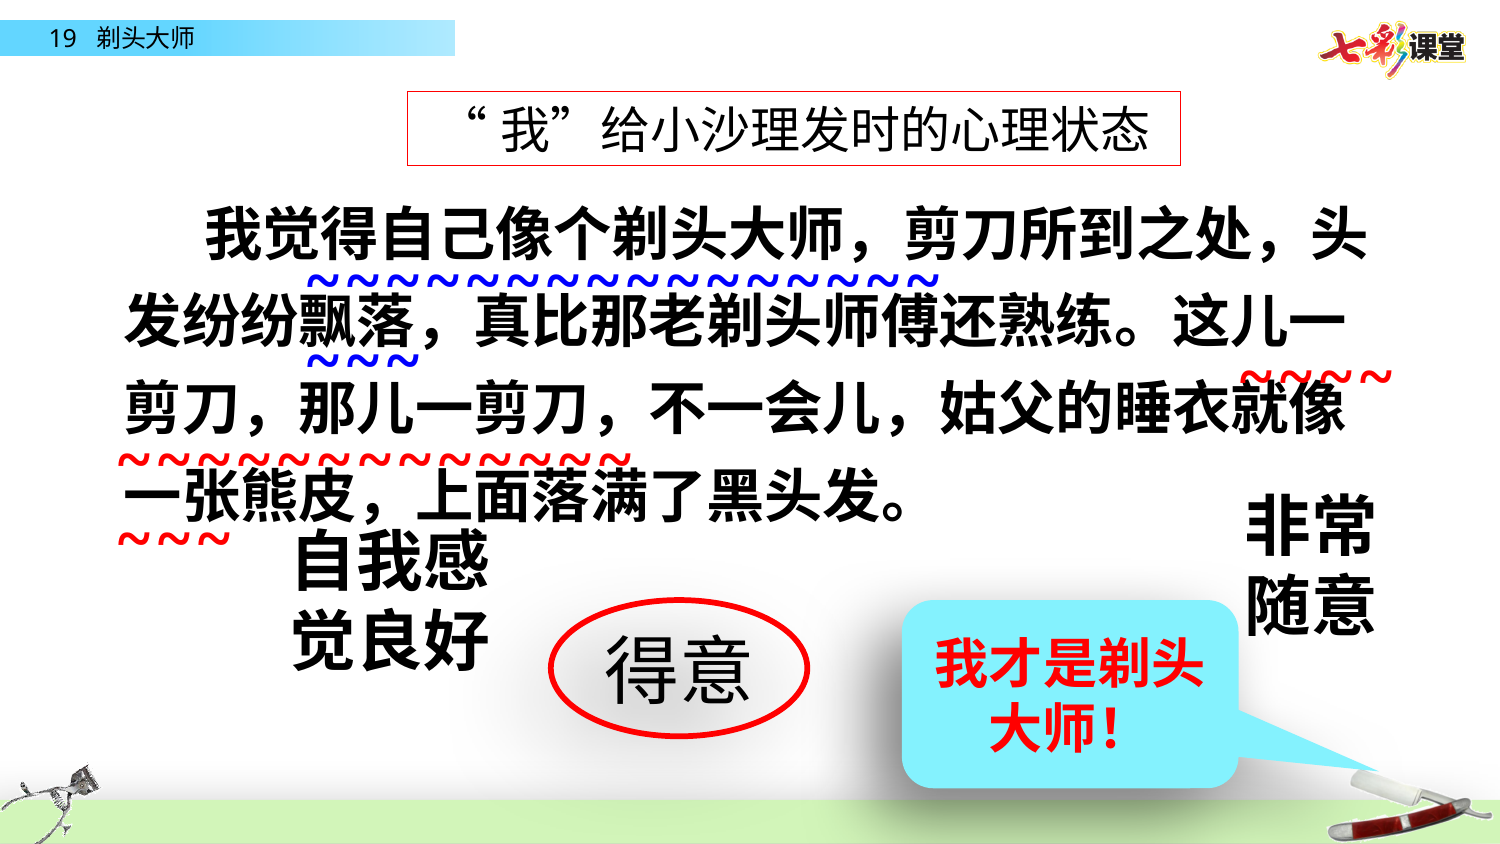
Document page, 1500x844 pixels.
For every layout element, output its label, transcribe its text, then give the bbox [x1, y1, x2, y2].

text_box 我觉得自己像个剃头大师，剪刀所到之处，头发纷纷飘落，真比那老剃头师傅还熟练。这儿一剪刀，那儿一剪刀，不一会儿，姑父的睡衣就像一张熊皮，上面落满了黑头发。 [112, 173, 1389, 535]
text_box 我才是剃头大师！ [899, 597, 1382, 791]
text_box ~~~~~~~~~~~~~~~~ [100, 410, 680, 585]
picture [1306, 732, 1499, 844]
text_box 得意 [548, 597, 810, 739]
text_box “我”给小沙理发时的心理状态 [407, 91, 1181, 166]
text_box ~~~~~~~~~~~~~~~~~~~ [289, 231, 964, 407]
text_box ~~~~ [1221, 327, 1424, 423]
text_box 自我感觉良好 [263, 511, 517, 687]
text_box 非常随意 [1210, 476, 1412, 652]
picture [1316, 20, 1468, 80]
picture [0, 730, 122, 844]
